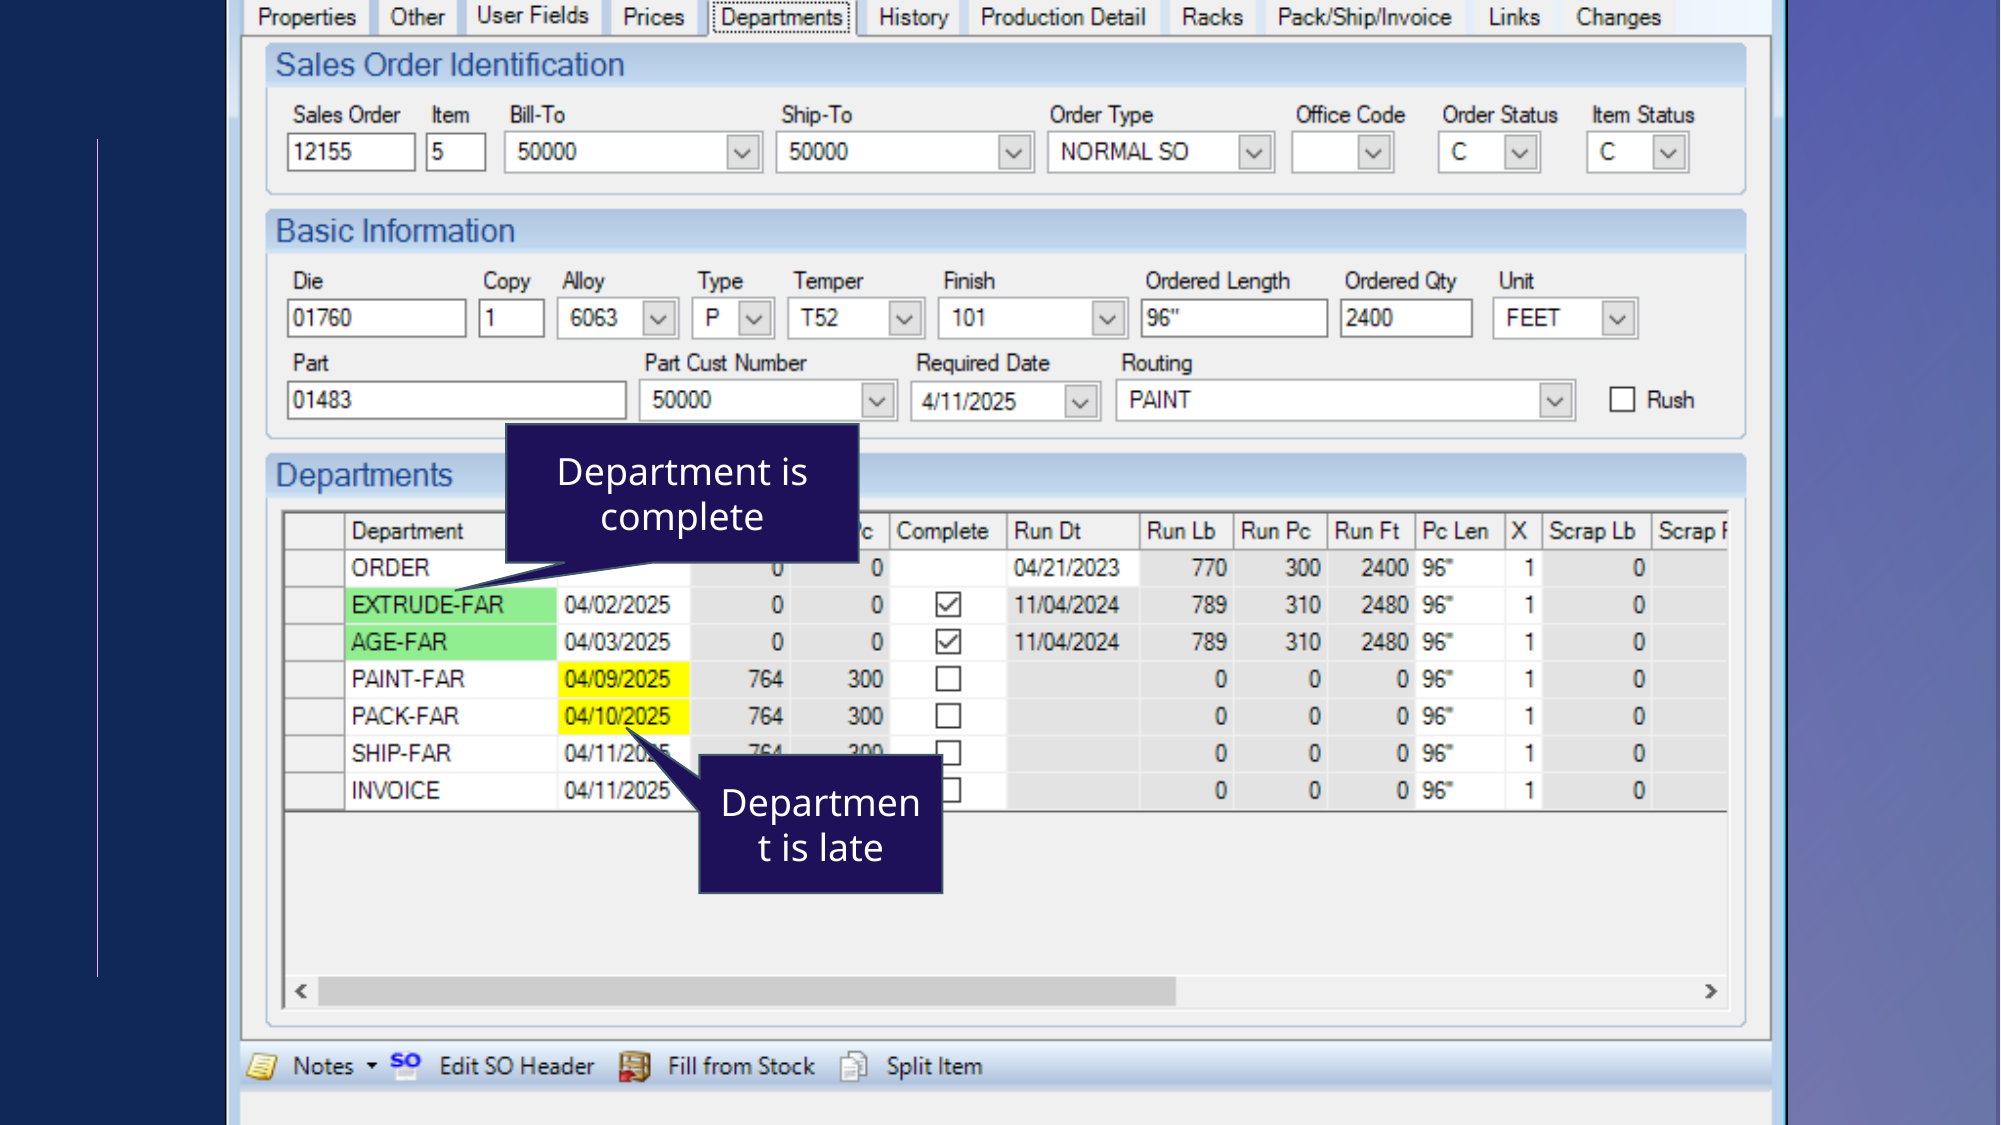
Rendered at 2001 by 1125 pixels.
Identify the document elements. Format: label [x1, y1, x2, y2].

picture [224, 0, 1788, 1125]
